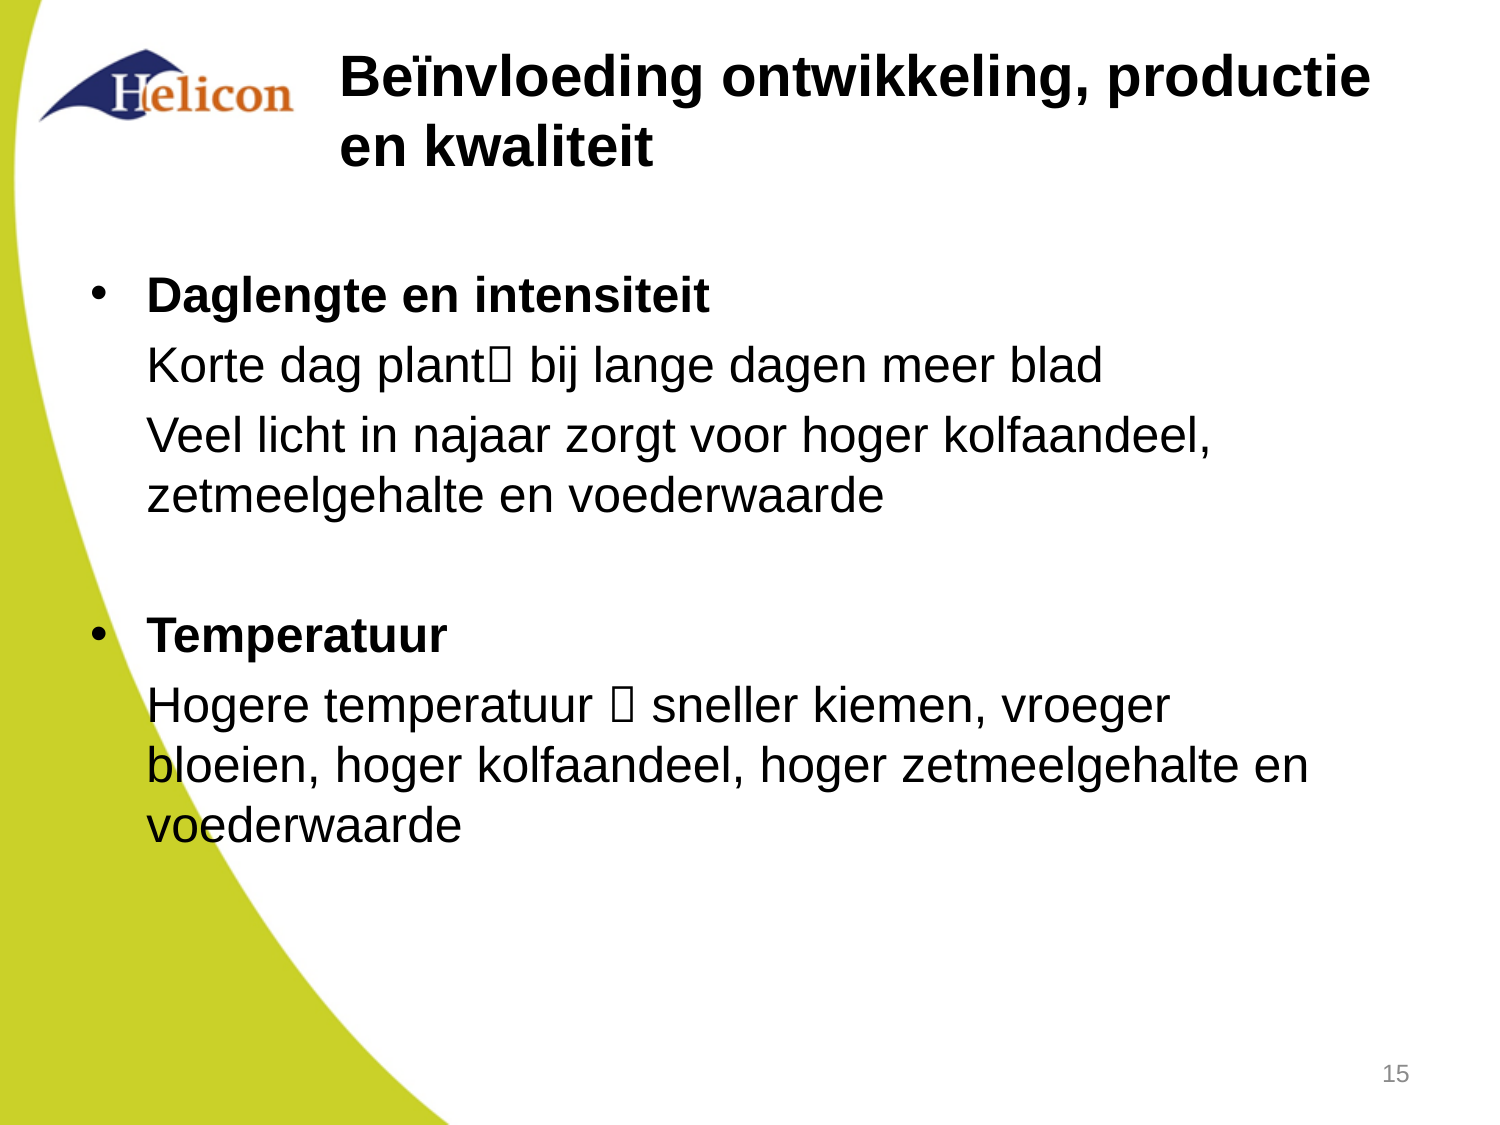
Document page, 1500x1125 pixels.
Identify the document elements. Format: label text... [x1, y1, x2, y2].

picture [0, 0, 1500, 1125]
list Daglengte en intensiteit Korte dag plant bij lange dagen meer blad Veel licht in najaar zorgt voor hoger kolfaandeel, zetmeelgehalte en voederwaarde Temperatuur Hogere temperatuur  sneller kiemen, vroeger bloeien, hoger kolfaandeel, hoger zetmeelgehalte en voederwaarde [75, 255, 1351, 1047]
title Beïnvloeding ontwikkeling, productie en kwaliteit [324, 54, 1415, 161]
slide_number 15 [1074, 1042, 1425, 1103]
